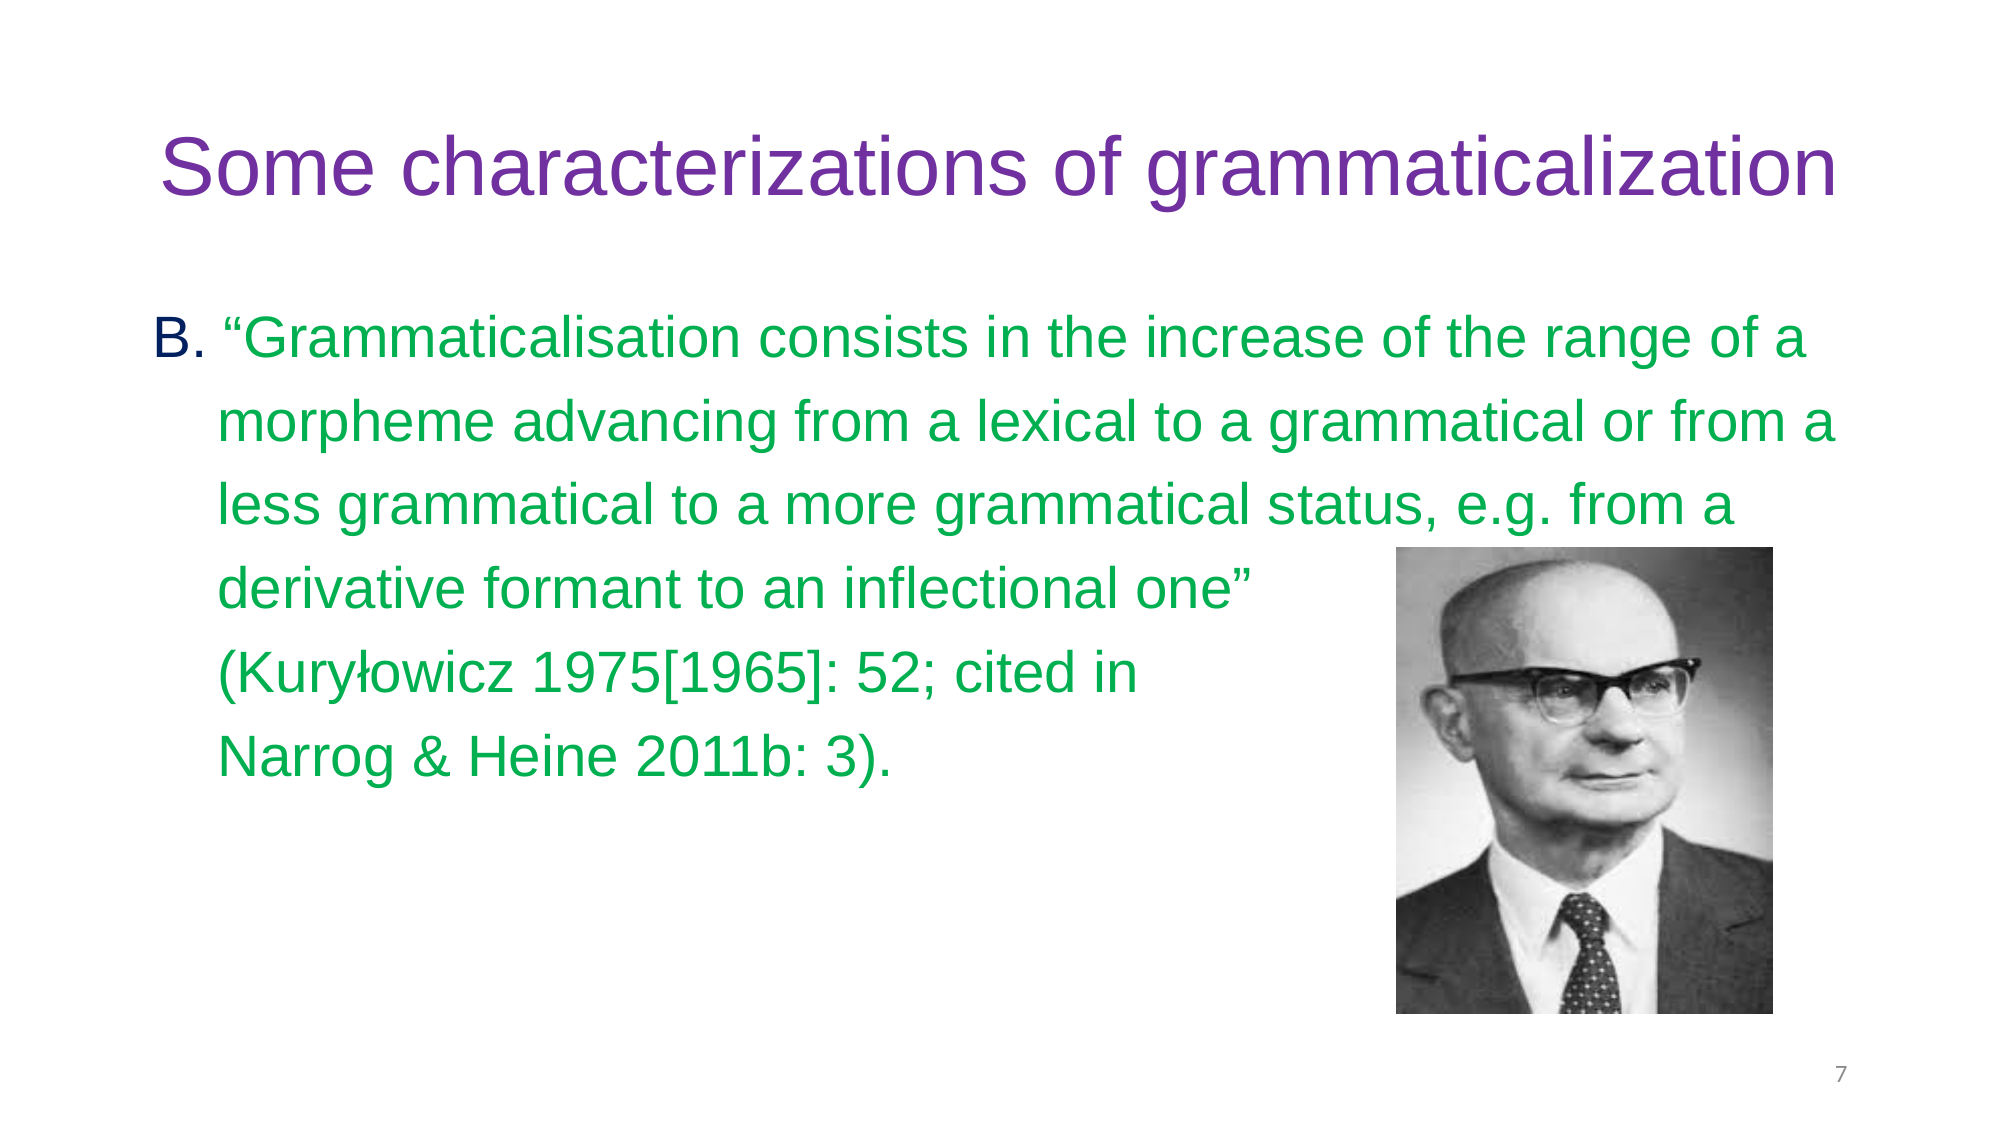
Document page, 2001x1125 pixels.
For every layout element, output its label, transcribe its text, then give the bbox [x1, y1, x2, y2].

title Some characterizations of grammaticalization [137, 59, 1863, 278]
list B. “Grammaticalisation consists in the increase of the range of a morpheme advancing from a lexical to a grammatical or from a less grammatical to a more grammatical status, e.g. from a derivative formant to an inflectional one” (Kuryłowicz 1975[1965]: 52; cited in Narrog & Heine 2011b: 3). [137, 299, 1863, 1014]
picture [1396, 547, 1773, 1014]
slide_number 7 [1412, 1042, 1863, 1103]
